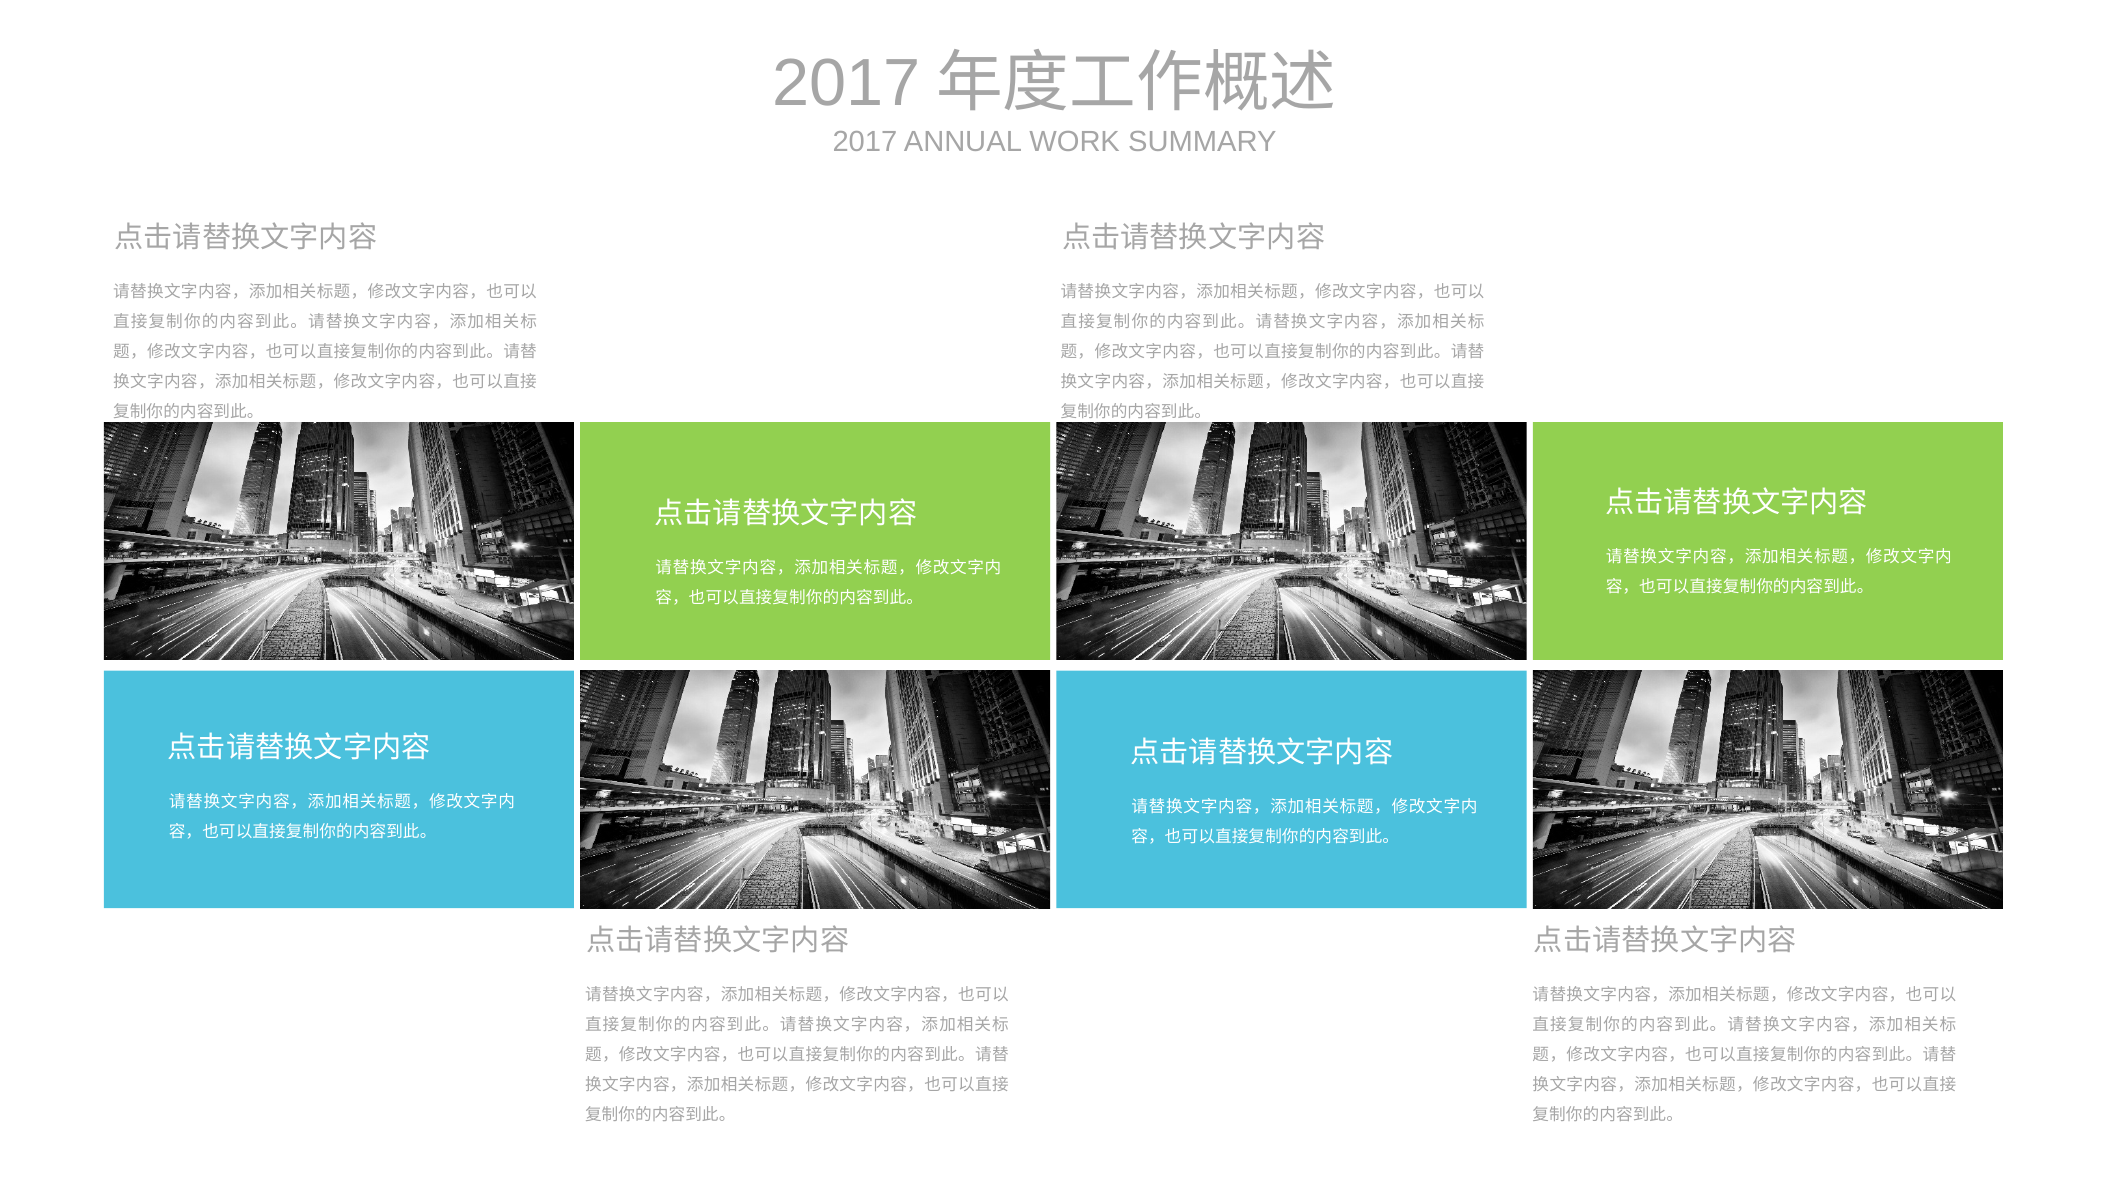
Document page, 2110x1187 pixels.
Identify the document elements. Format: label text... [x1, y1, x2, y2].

text_box 点击请替换文字内容 [1533, 921, 1842, 957]
text_box 请替换文字内容，添加相关标题，修改文字内容，也可以直接复制你的内容到此。请替换文字内容，添加相关标题，修改文字内容，也可以直接复制你的内容到此。请替换文字内容，添加相关标题，修改文字内容，也可以直接复制你的内容到此。 [585, 974, 1010, 1124]
text_box [1532, 422, 2003, 660]
text_box 点击请替换文字内容 [114, 218, 423, 254]
text_box [580, 422, 1051, 660]
text_box [103, 670, 574, 909]
text_box [1532, 670, 2003, 909]
text_box 请替换文字内容，添加相关标题，修改文字内容，也可以直接复制你的内容到此。请替换文字内容，添加相关标题，修改文字内容，也可以直接复制你的内容到此。请替换文字内容，添加相关标题，修改文字内容，也可以直接复制你的内容到此。 [1532, 974, 1958, 1124]
text_box [103, 422, 574, 660]
text_box 请替换文字内容，添加相关标题，修改文字内容，也可以直接复制你的内容到此。请替换文字内容，添加相关标题，修改文字内容，也可以直接复制你的内容到此。请替换文字内容，添加相关标题，修改文字内容，也可以直接复制你的内容到此。 [1060, 270, 1486, 421]
text_box 2017 ANNUAL WORK SUMMARY [824, 122, 1285, 158]
text_box [1056, 422, 1527, 660]
text_box 请替换文字内容，添加相关标题，修改文字内容，也可以直接复制你的内容到此。 [1605, 536, 1953, 597]
text_box 请替换文字内容，添加相关标题，修改文字内容，也可以直接复制你的内容到此。 [655, 546, 1002, 607]
text_box 点击请替换文字内容 [654, 494, 923, 530]
text_box 请替换文字内容，添加相关标题，修改文字内容，也可以直接复制你的内容到此。 [168, 781, 516, 841]
text_box 请替换文字内容，添加相关标题，修改文字内容，也可以直接复制你的内容到此。请替换文字内容，添加相关标题，修改文字内容，也可以直接复制你的内容到此。请替换文字内容，添加相关标题，修改文字内容，也可以直接复制你的内容到此。 [113, 270, 538, 421]
text_box 点击请替换文字内容 [1604, 483, 1873, 519]
text_box 点击请替换文字内容 [1130, 732, 1399, 769]
text_box 2017年度工作概述 [730, 38, 1379, 119]
text_box 请替换文字内容，添加相关标题，修改文字内容，也可以直接复制你的内容到此。 [1131, 785, 1479, 846]
text_box 点击请替换文字内容 [1062, 218, 1370, 254]
text_box [580, 670, 1051, 909]
text_box [1056, 670, 1527, 909]
text_box 点击请替换文字内容 [167, 728, 436, 764]
text_box 点击请替换文字内容 [586, 921, 894, 957]
